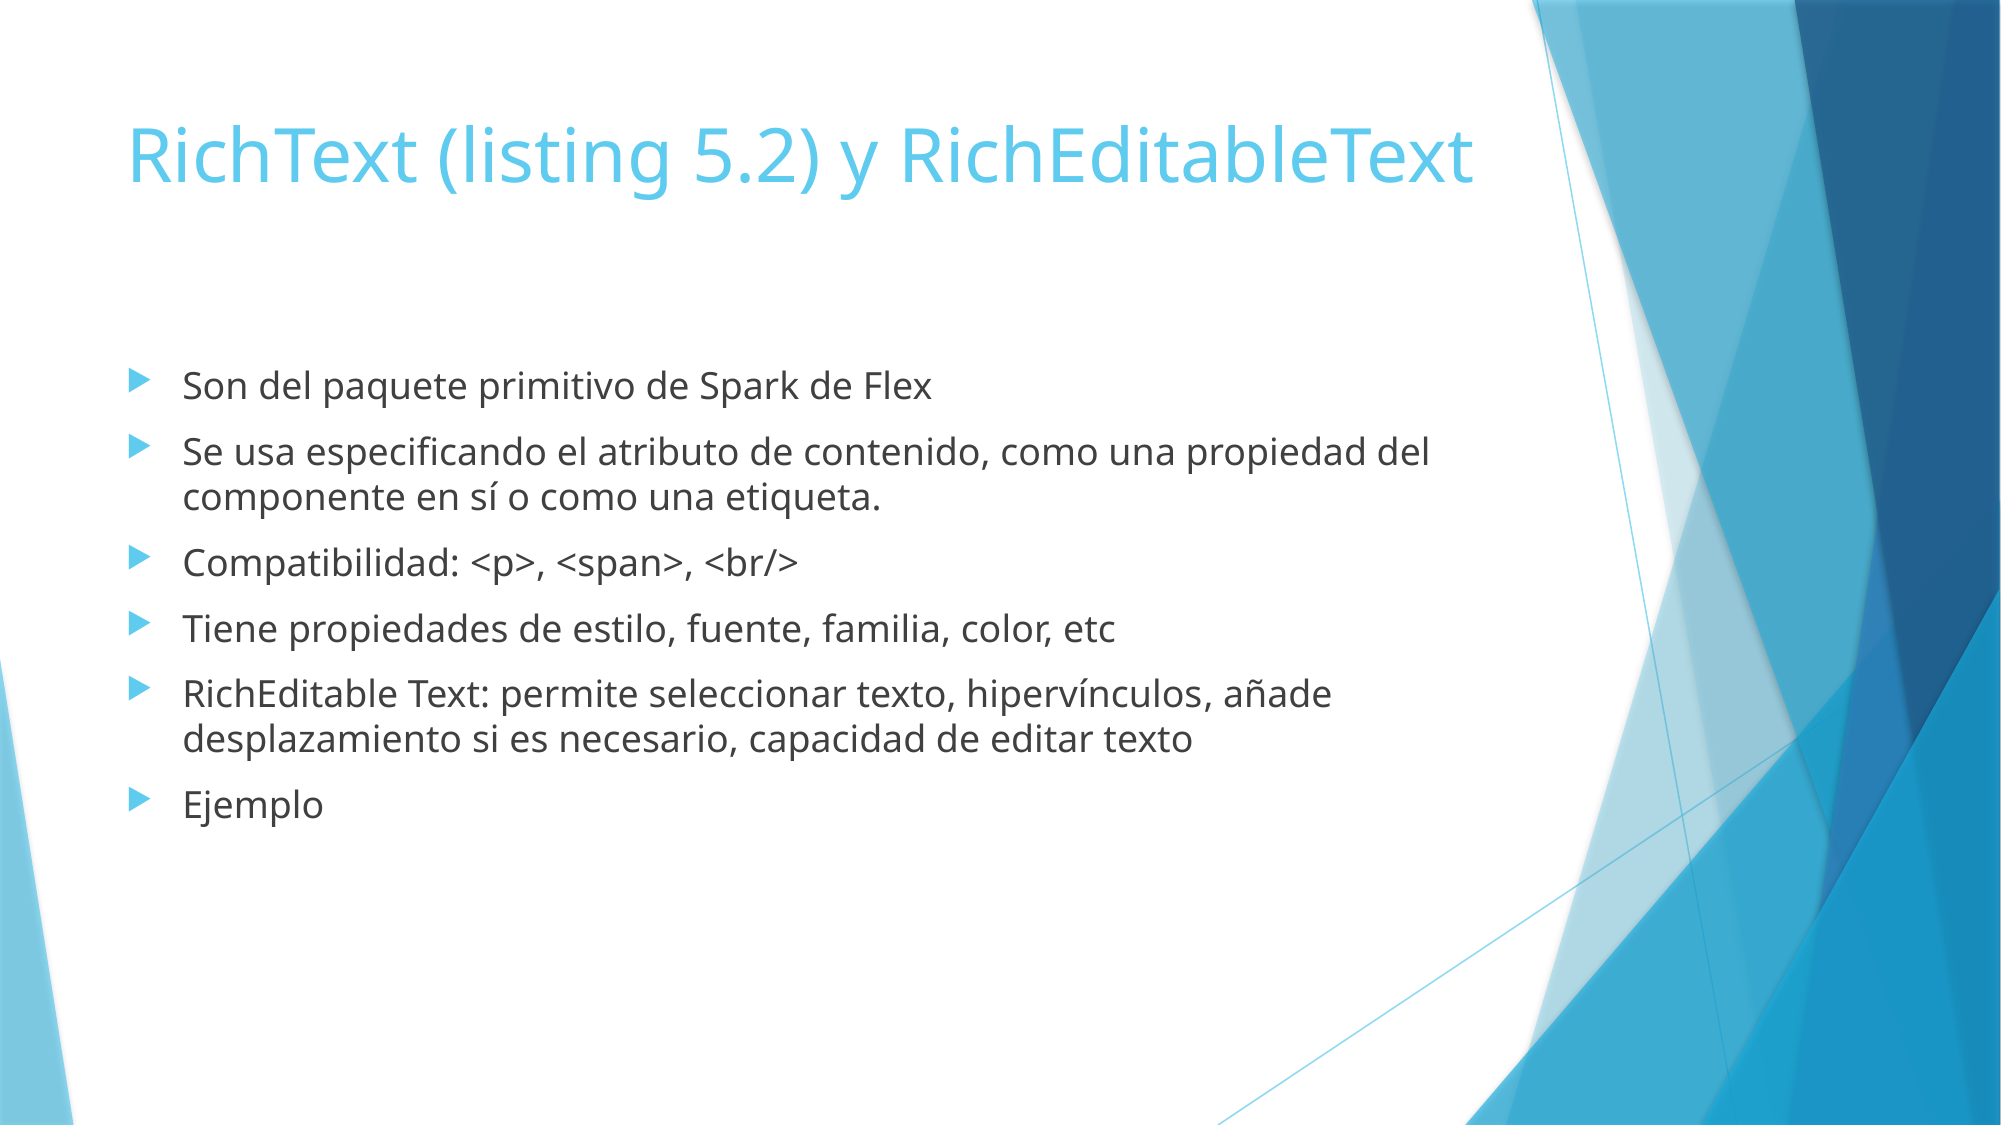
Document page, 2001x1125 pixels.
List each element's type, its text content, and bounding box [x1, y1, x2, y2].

title RichText (listing 5.2) y RichEditableText [111, 99, 1522, 317]
list Son del paquete primitivo de Spark de Flex Se usa especificando el atributo de contenido, como una propiedad del componente en sí o como una etiqueta. Compatibilidad: <p>, <span>, <br/> Tiene propiedades de estilo, fuente, familia, color, etc RichEditable Text: permite seleccionar texto, hipervínculos, añade desplazamiento si es necesario, capacidad de editar texto Ejemplo [111, 354, 1522, 992]
